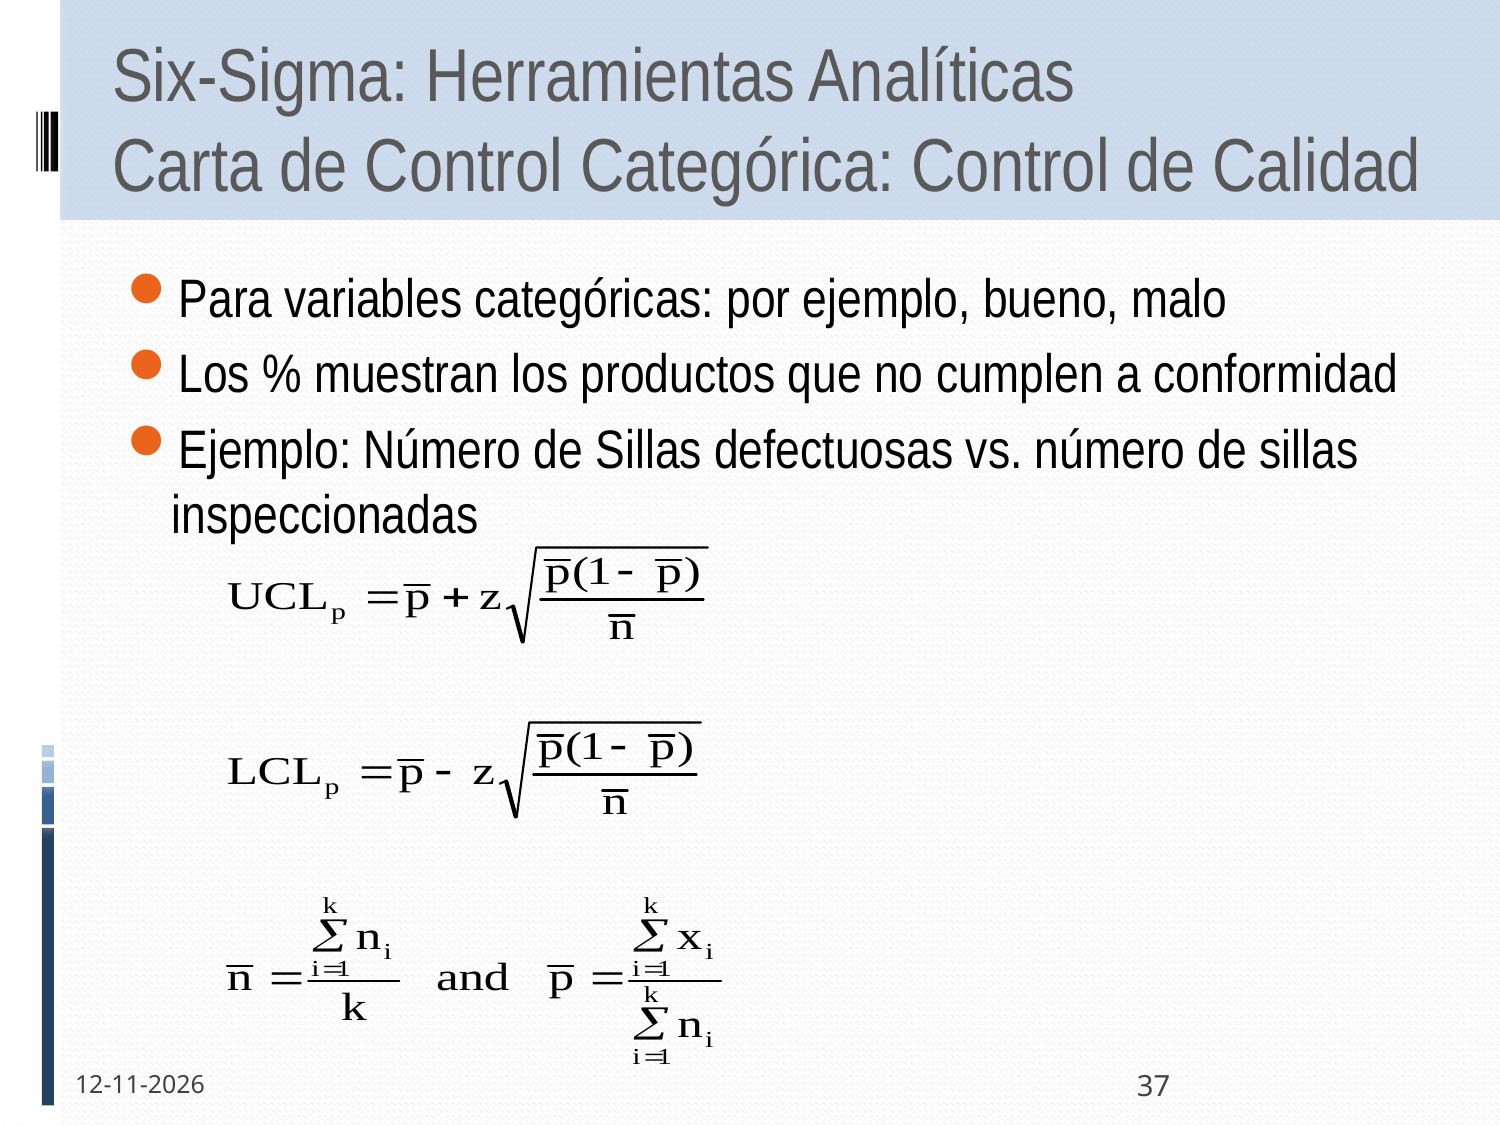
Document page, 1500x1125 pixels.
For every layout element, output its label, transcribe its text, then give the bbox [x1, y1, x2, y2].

slide_number 37 [1045, 1046, 1171, 1107]
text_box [218, 538, 731, 1073]
title Six-Sigma: Herramientas Analíticas Carta de Control Categórica: Control de Calidad [111, 18, 1436, 207]
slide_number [75, 1042, 243, 1103]
list Para variables categóricas: por ejemplo, bueno, malo Los % muestran los productos que no cumplen a conformidad Ejemplo: Número de Sillas defectuosas vs. número de sillas inspeccionadas [111, 255, 1436, 1038]
